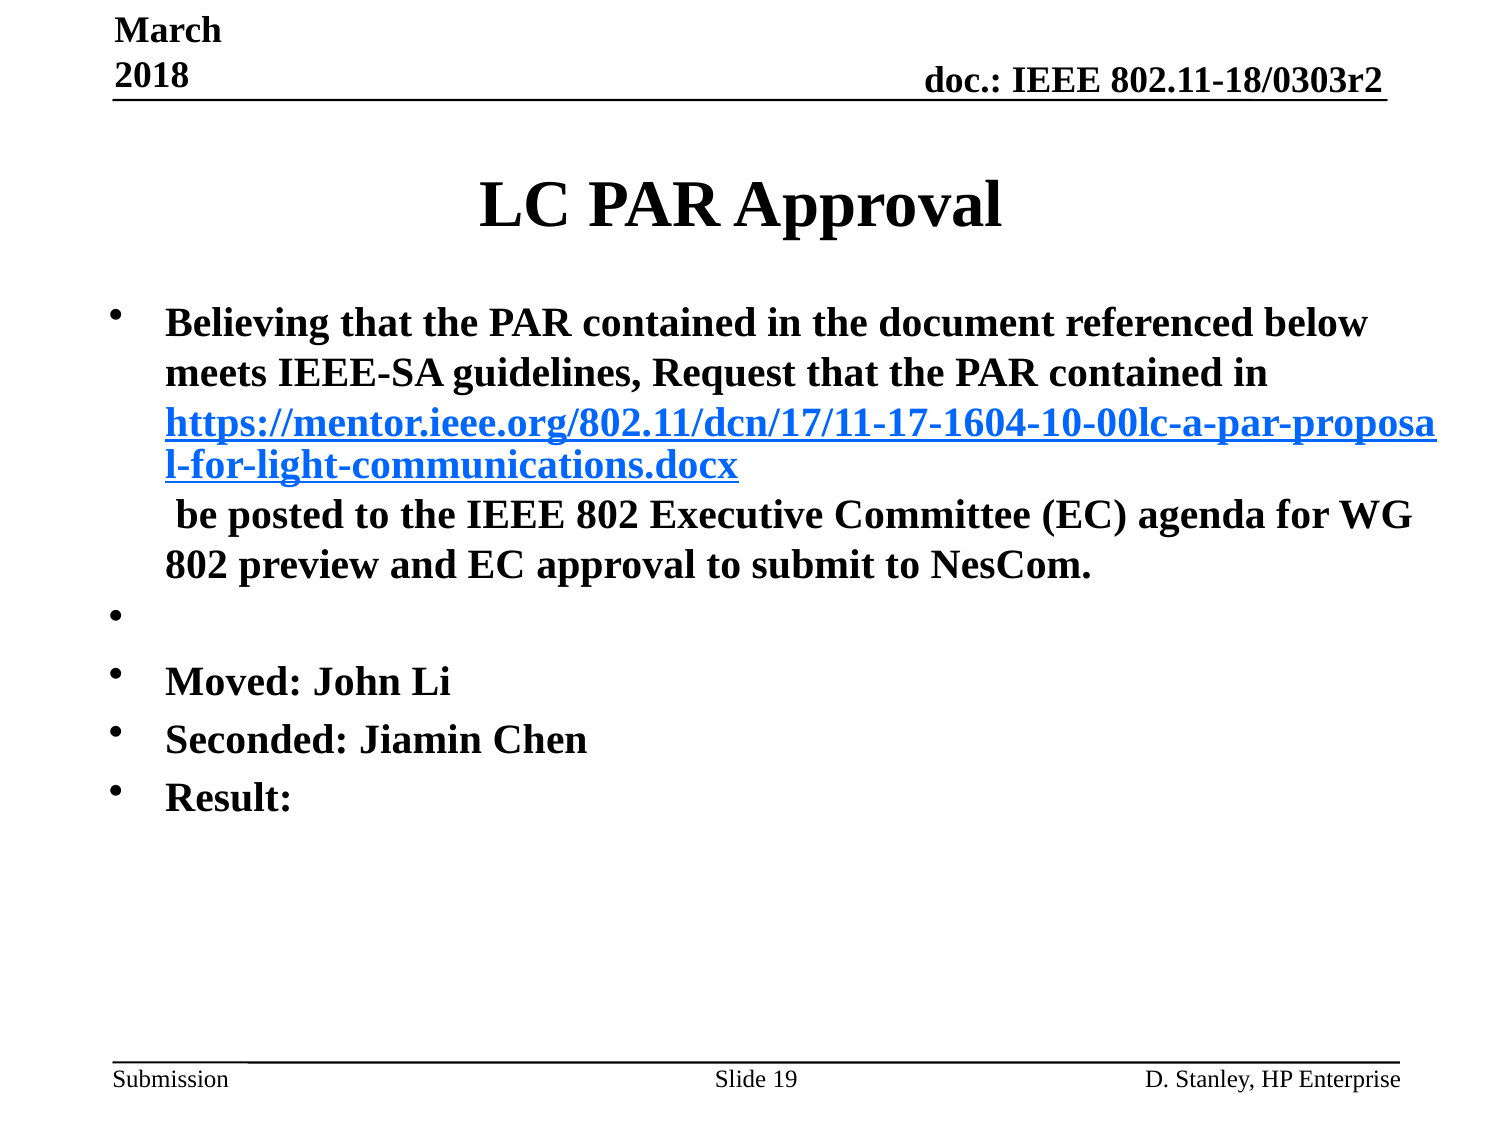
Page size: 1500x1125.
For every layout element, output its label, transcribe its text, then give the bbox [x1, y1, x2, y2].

slide_number Slide 19 [712, 1075, 800, 1093]
text_box Believing that the PAR contained in the document referenced below meets IEEE-SA guidelines, Request that the PAR contained in https://mentor.ieee.org/802.11/dcn/17/11-17-1604-10-00lc-a-par-proposal-for-light-communications.docx be posted to the IEEE 802 Executive Committee (EC) agenda for WG 802 preview and EC approval to submit to NesCom. Moved: John Li Seconded: Jiamin Chen Result: [93, 287, 1457, 1075]
list [68, 262, 1432, 1050]
title LC PAR Approval [112, 112, 1388, 262]
footer D. Stanley, HP Enterprise [878, 1075, 1402, 1093]
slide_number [114, 49, 270, 95]
